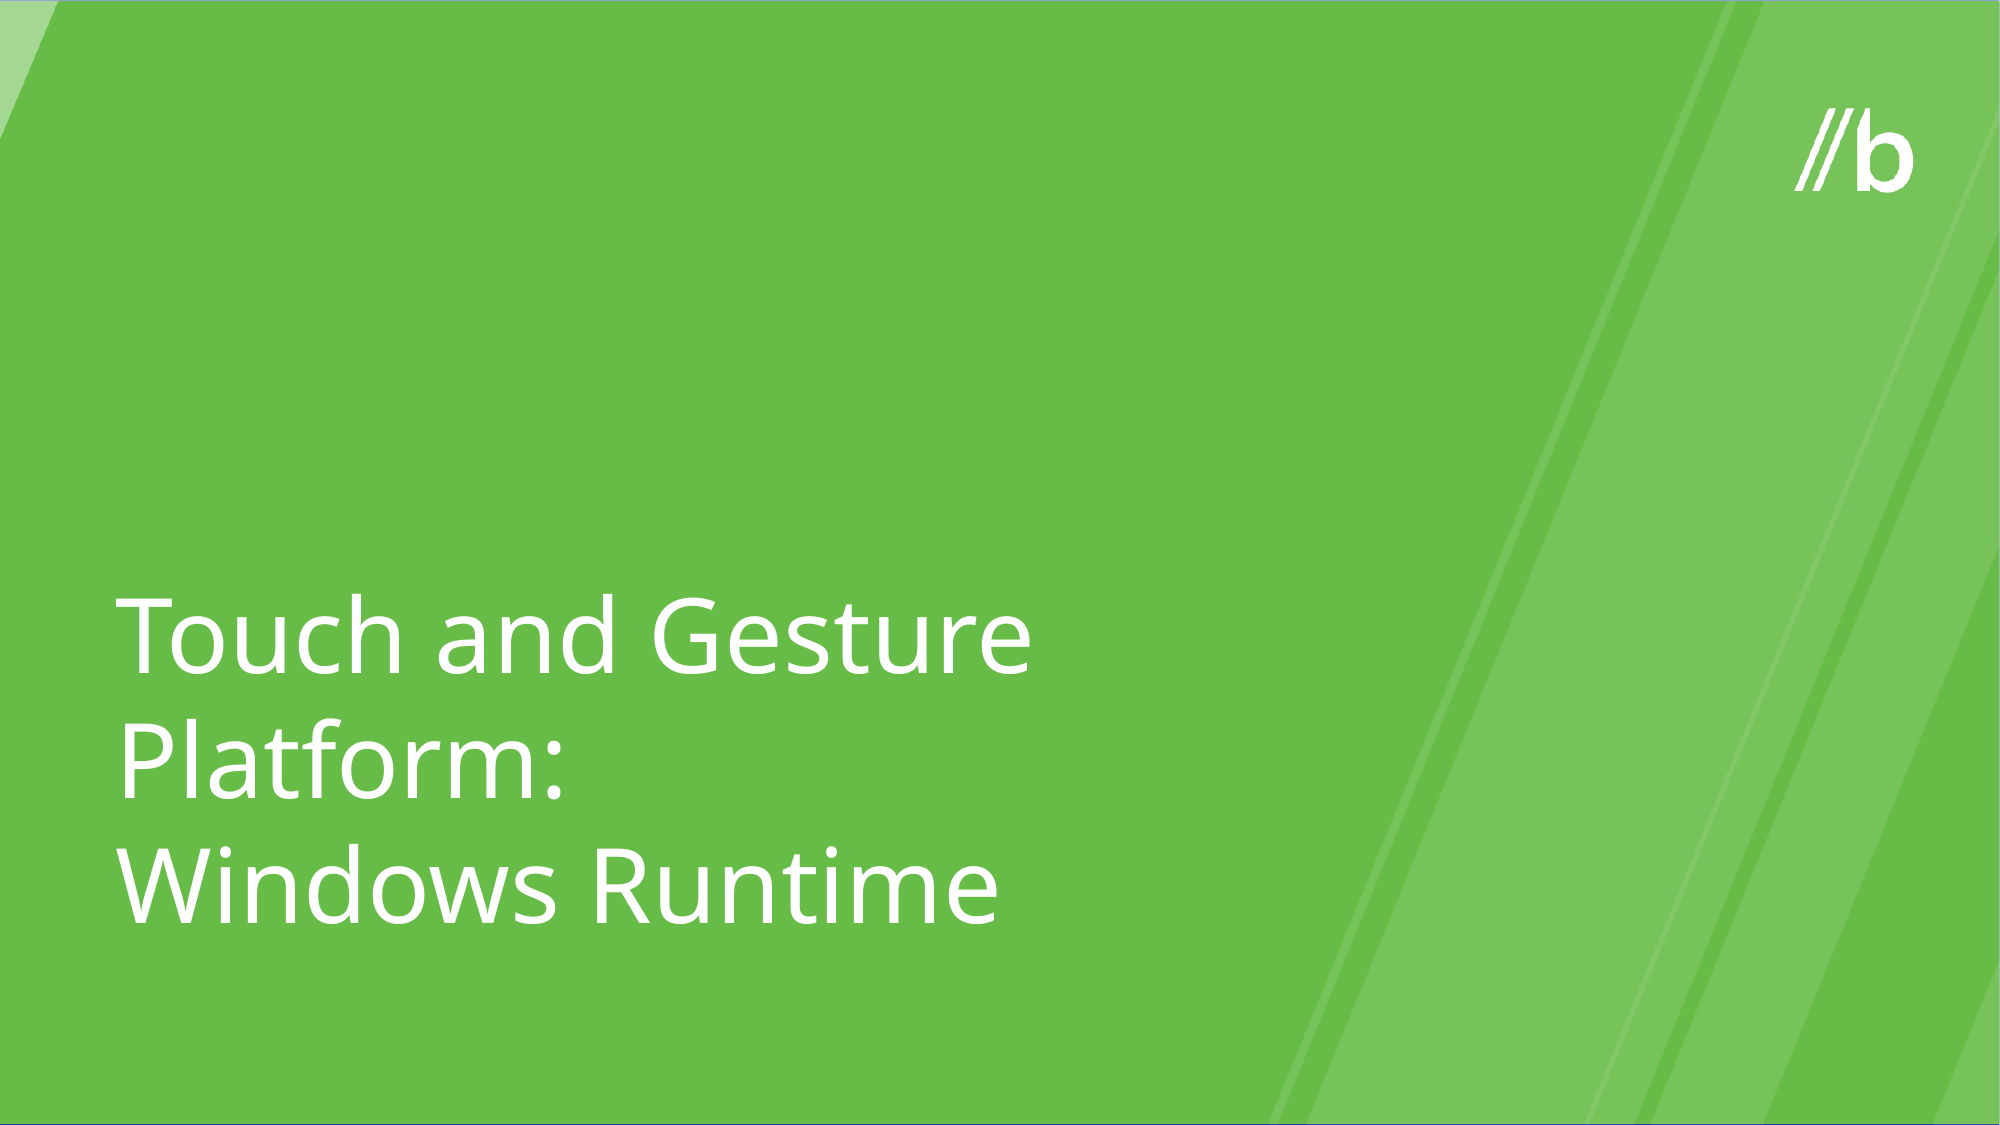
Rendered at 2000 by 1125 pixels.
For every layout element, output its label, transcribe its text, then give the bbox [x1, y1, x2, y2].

text_box Touch and Gesture Platform: Windows Runtime [100, 562, 1507, 953]
picture [0, 0, 2000, 1125]
